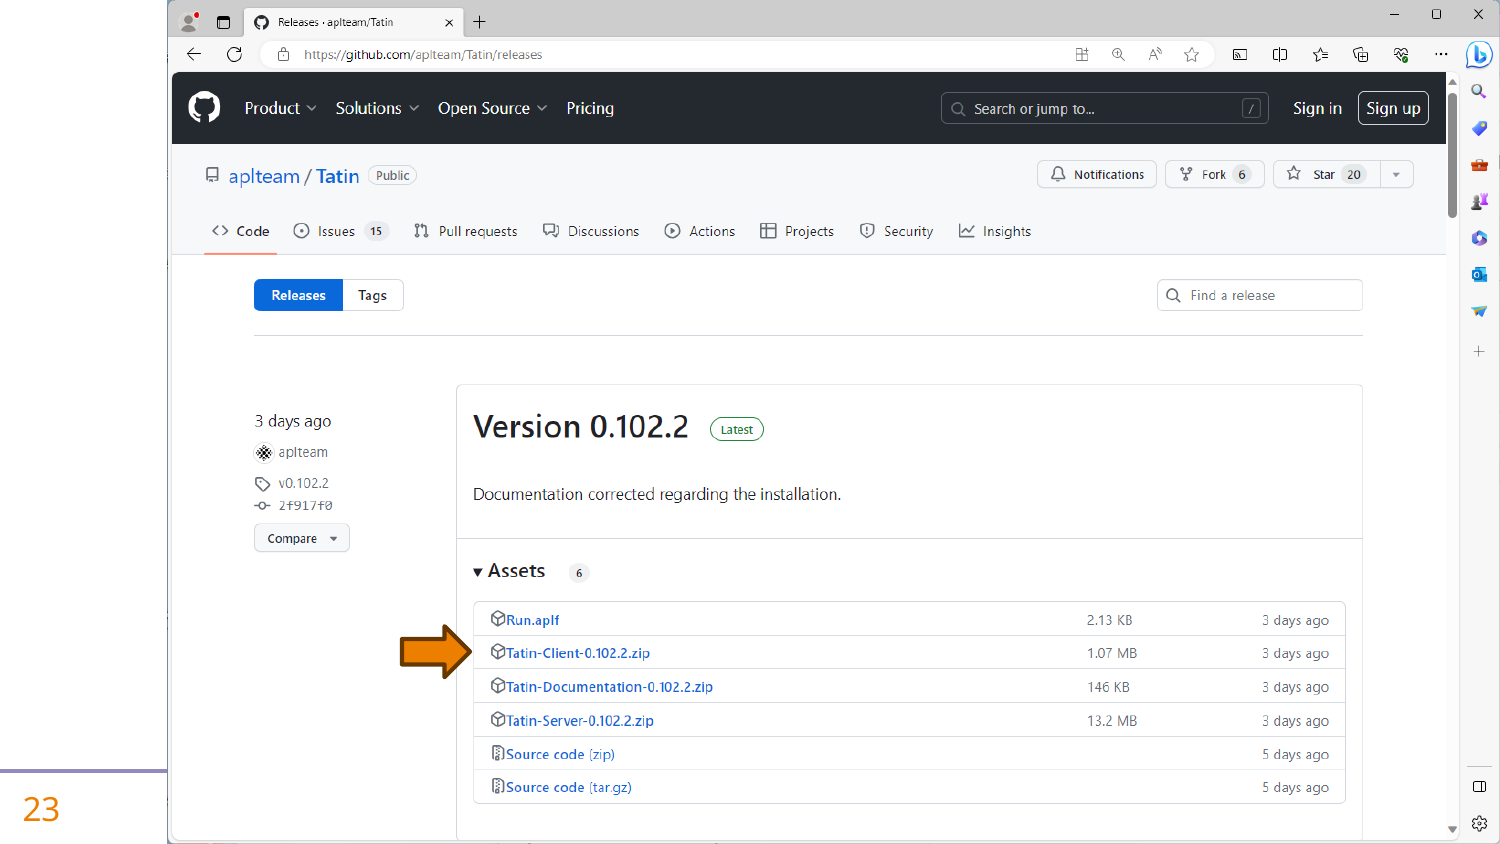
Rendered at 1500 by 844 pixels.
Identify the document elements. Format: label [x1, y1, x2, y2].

picture [167, 0, 1500, 844]
